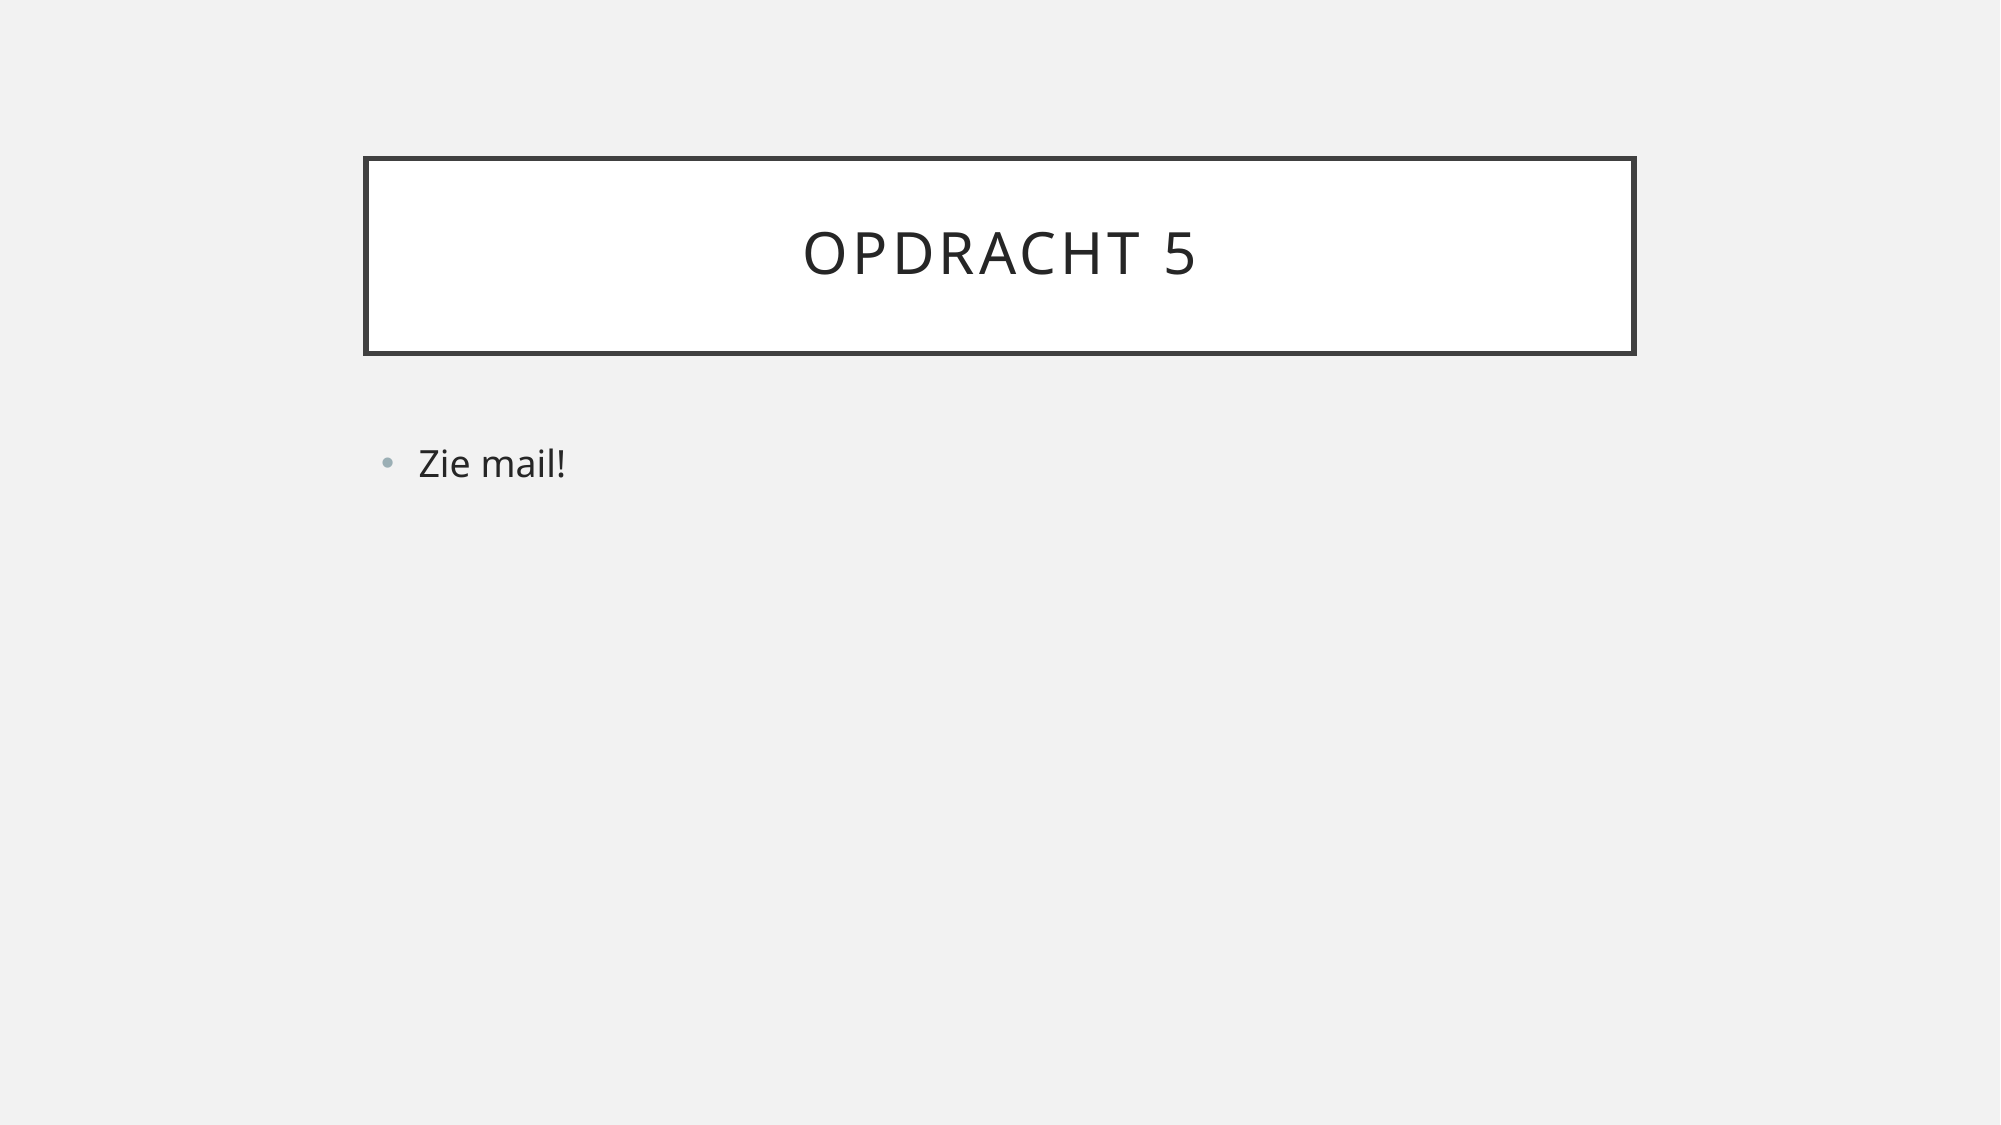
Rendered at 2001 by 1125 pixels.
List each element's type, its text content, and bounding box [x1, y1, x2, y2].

title Opdracht 5 [363, 156, 1637, 356]
list Zie mail! [366, 432, 1634, 942]
